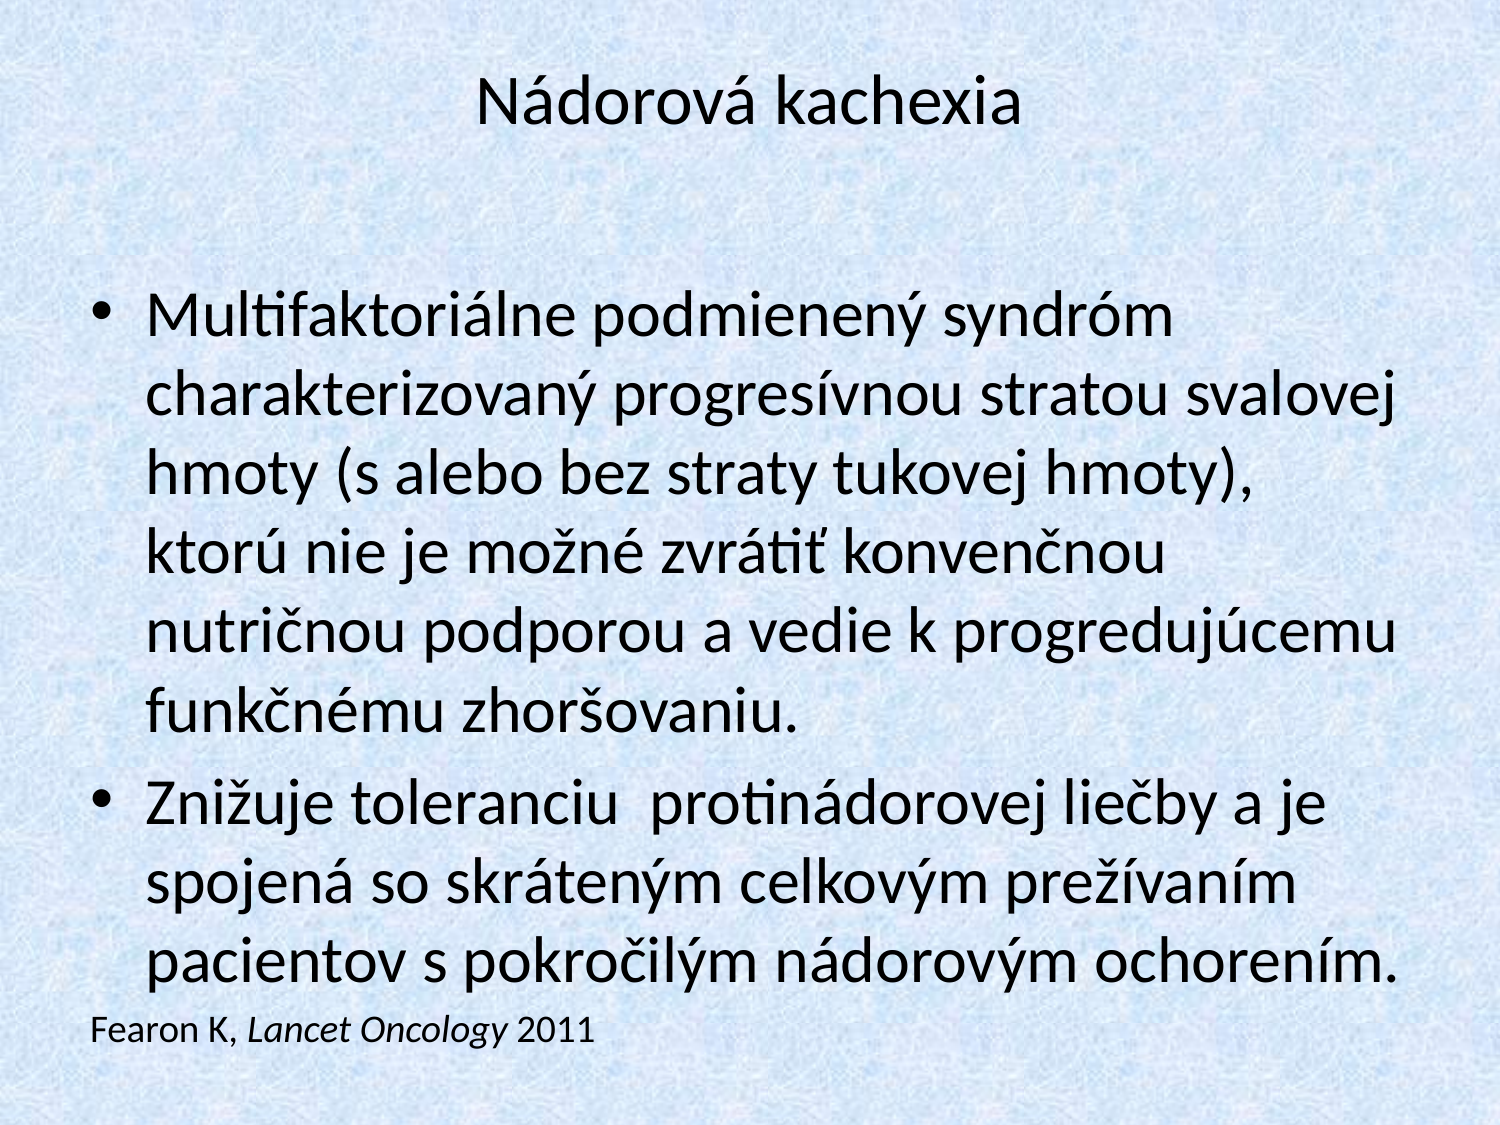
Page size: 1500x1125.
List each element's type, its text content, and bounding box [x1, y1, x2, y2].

title Nádorová kachexia [75, 45, 1425, 233]
list Multifaktoriálne podmienený syndróm charakterizovaný progresívnou stratou svalovej hmoty (s alebo bez straty tukovej hmoty), ktorú nie je možné zvrátiť konvenčnou nutričnou podporou a vedie k progredujúcemu funkčnému zhoršovaniu. Znižuje toleranciu protinádorovej liečby a je spojená so skráteným celkovým prežívaním pacientov s pokročilým nádorovým ochorením. Fearon K, Lancet Oncology 2011 [75, 262, 1425, 1083]
picture [0, 0, 1500, 1125]
